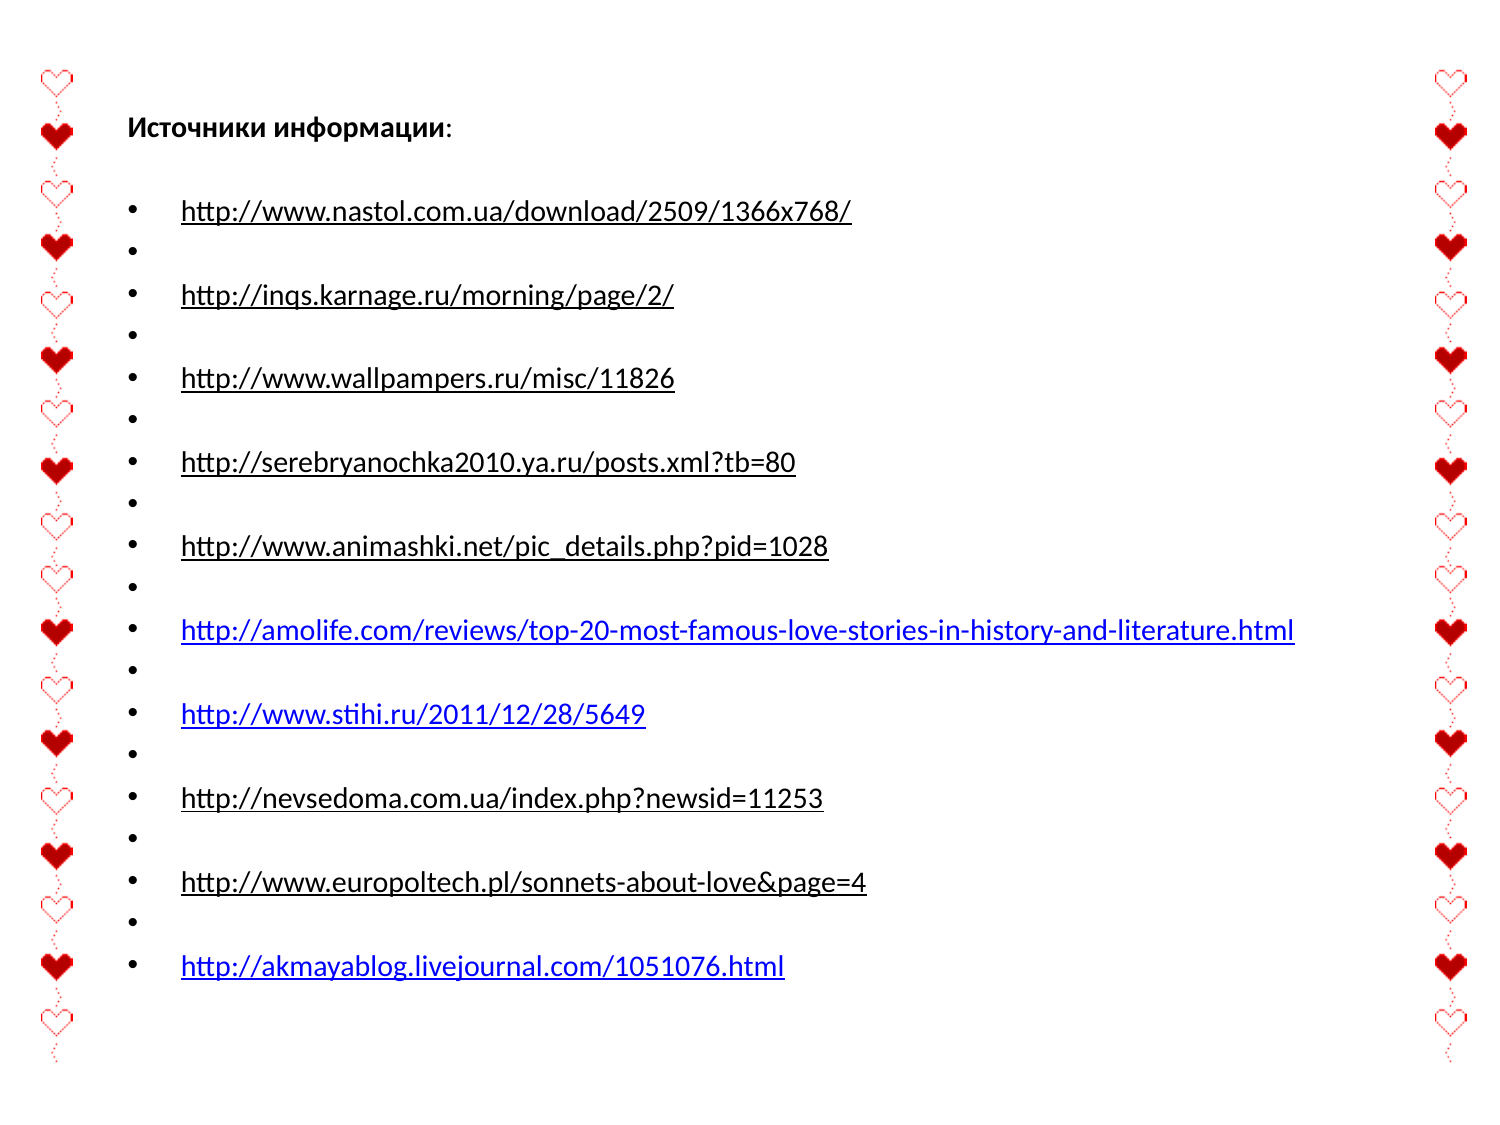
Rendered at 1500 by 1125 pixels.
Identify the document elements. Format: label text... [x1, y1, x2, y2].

picture [40, 66, 74, 1065]
list Источники информации: http://www.nastol.com.ua/download/2509/1366x768/ http://inqs.karnage.ru/morning/page/2/ http://www.wallpampers.ru/misc/11826 http://serebryanochka2010.ya.ru/posts.xml?tb=80 http://www.animashki.net/pic_details.php?pid=1028 http://amolife.com/reviews/top-20-most-famous-love-stories-in-history-and-literature.html http://www.stihi.ru/2011/12/28/5649 http://nevsedoma.com.ua/index.php?newsid=11253 http://www.europoltech.pl/sonnets-about-love&page=4 http://akmayablog.livejournal.com/1051076.html [112, 99, 1388, 1000]
picture [1434, 66, 1468, 1065]
